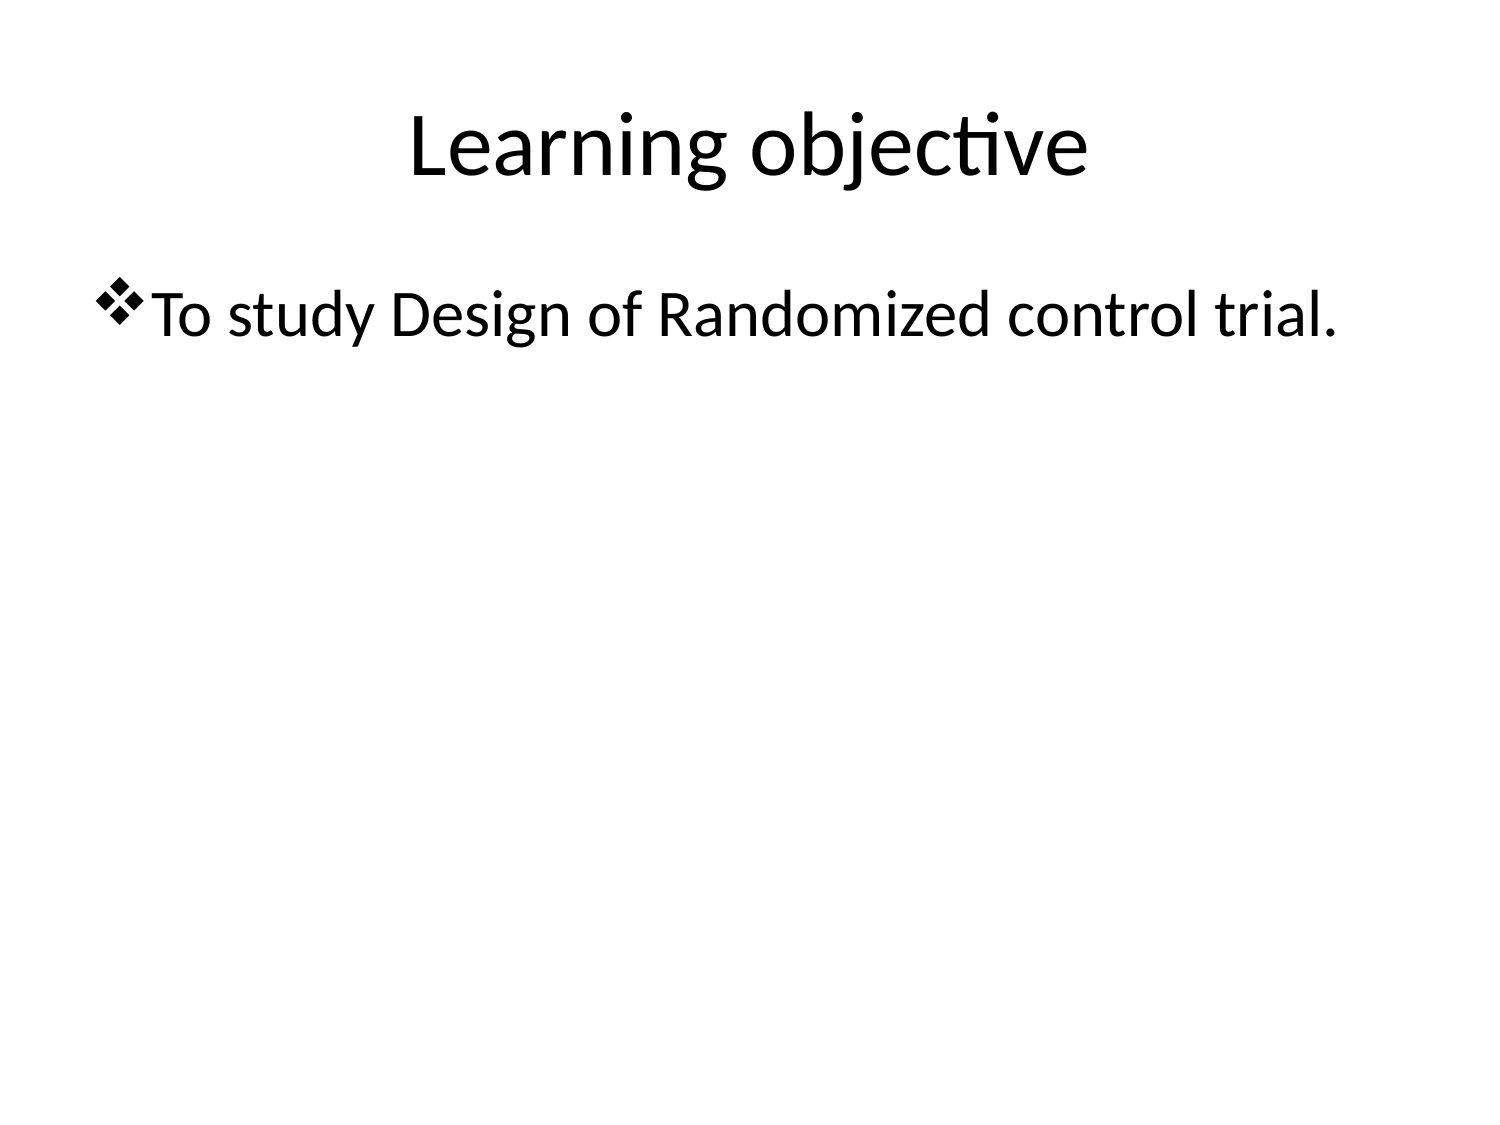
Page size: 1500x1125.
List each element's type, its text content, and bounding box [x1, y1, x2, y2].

title Learning objective [75, 45, 1425, 233]
list To study Design of Randomized control trial. [75, 262, 1425, 1005]
